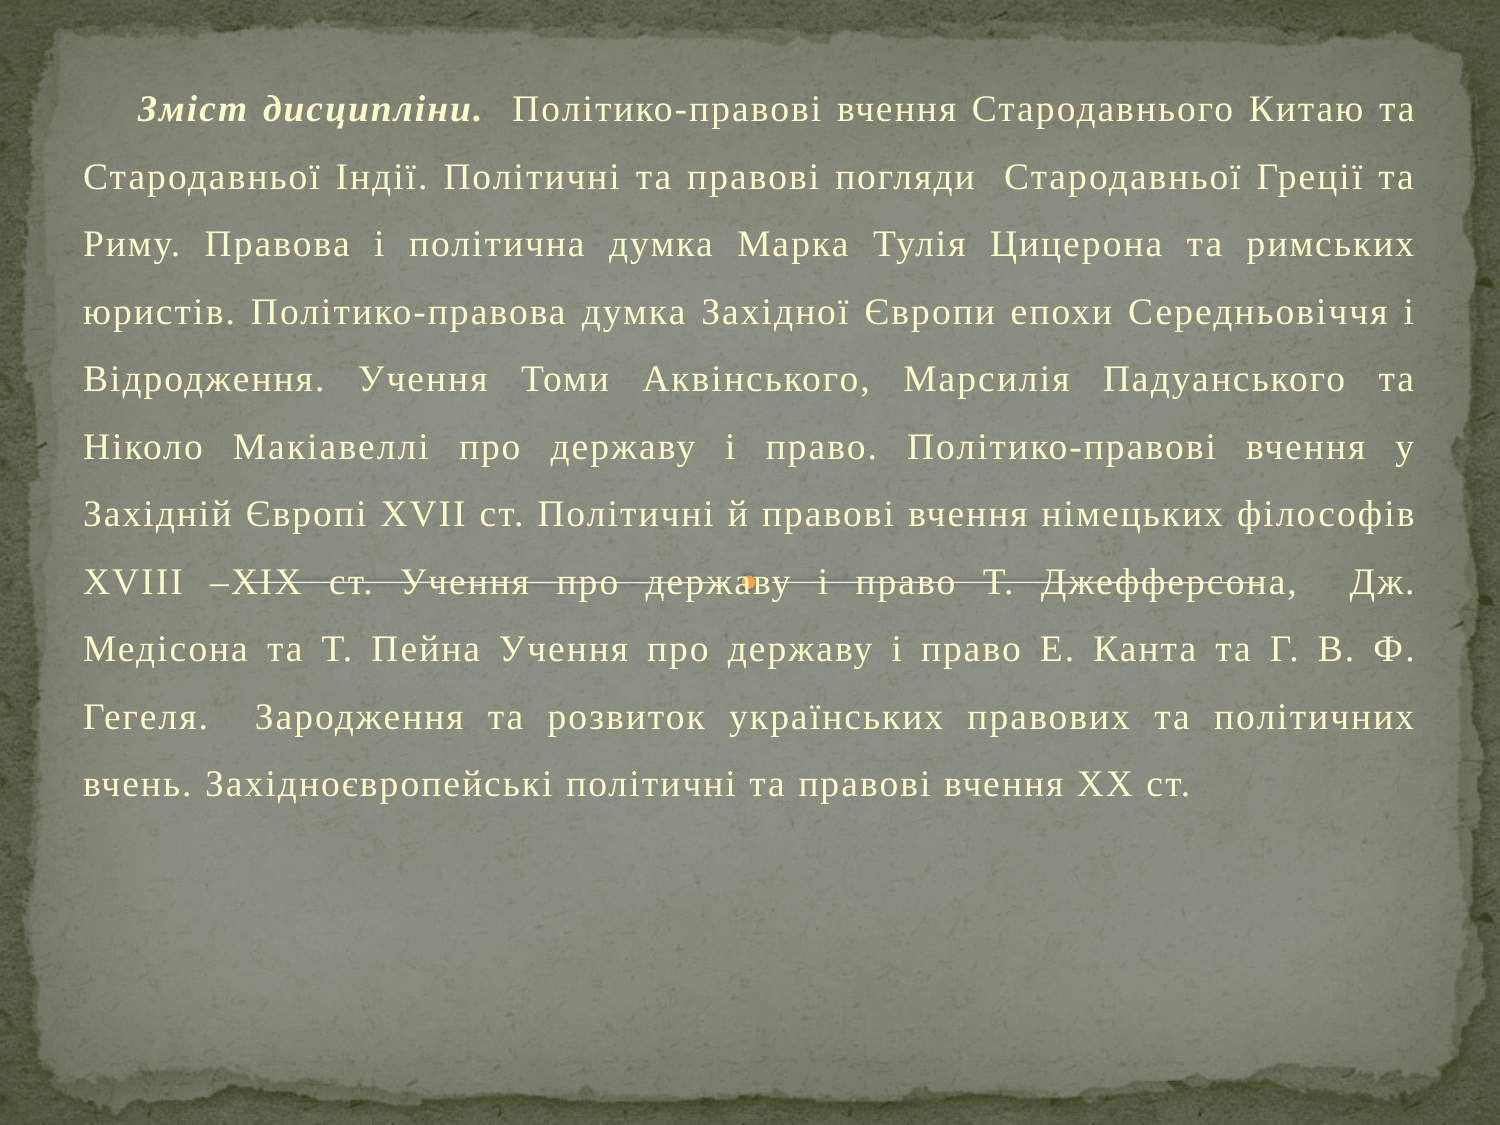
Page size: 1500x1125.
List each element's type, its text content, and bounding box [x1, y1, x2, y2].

subtitle Зміст дисципліни. Політико-правові вчення Стародавнього Китаю та Стародавньої Індії. Політичні та правові погляди Стародавньої Греції та Риму. Правова і політична думка Марка Тулія Цицерона та римських юристів. Політико-правова думка Західної Європи епохи Середньовіччя і Відродження. Учення Томи Аквінського, Марсилія Падуанського та Ніколо Макіавеллі про державу і право. Політико-правові вчення у Західній Європі XVII ст. Політичні й правові вчення німецьких філософів XVIII –XIX ст. Учення про державу і право Т. Джефферсона, Дж. Медісона та Т. Пейна Учення про державу і право Е. Канта та Г. В. Ф. Гегеля. Зародження та розвиток українських правових та політичних вчень. Західноєвропейські політичні та правові вчення ХХ ст. [41, 54, 1436, 1094]
